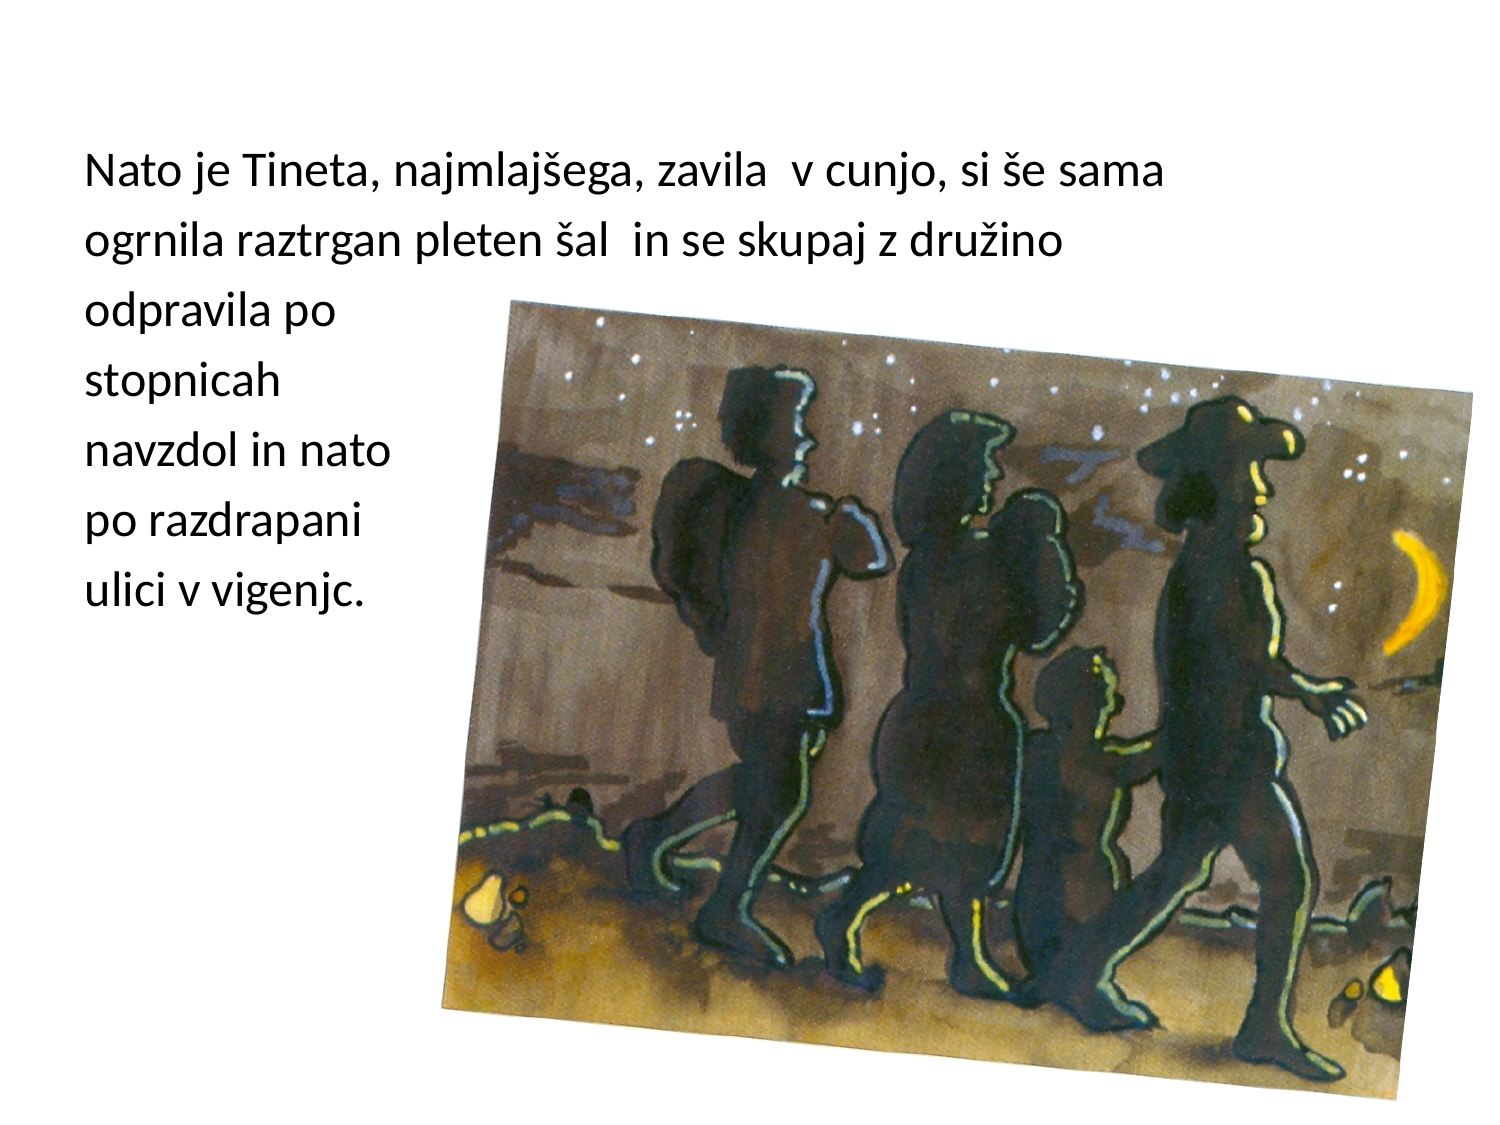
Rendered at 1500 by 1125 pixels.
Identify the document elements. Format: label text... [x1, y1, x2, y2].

picture [412, 282, 1473, 1125]
text_box Nato je Tineta, najmlajšega, zavila v cunjo, si še sama ogrnila raztrgan pleten šal in se skupaj z družino odpravila po stopnicah navzdol in nato po razdrapani ulici v vigenjc. [70, 128, 1383, 624]
